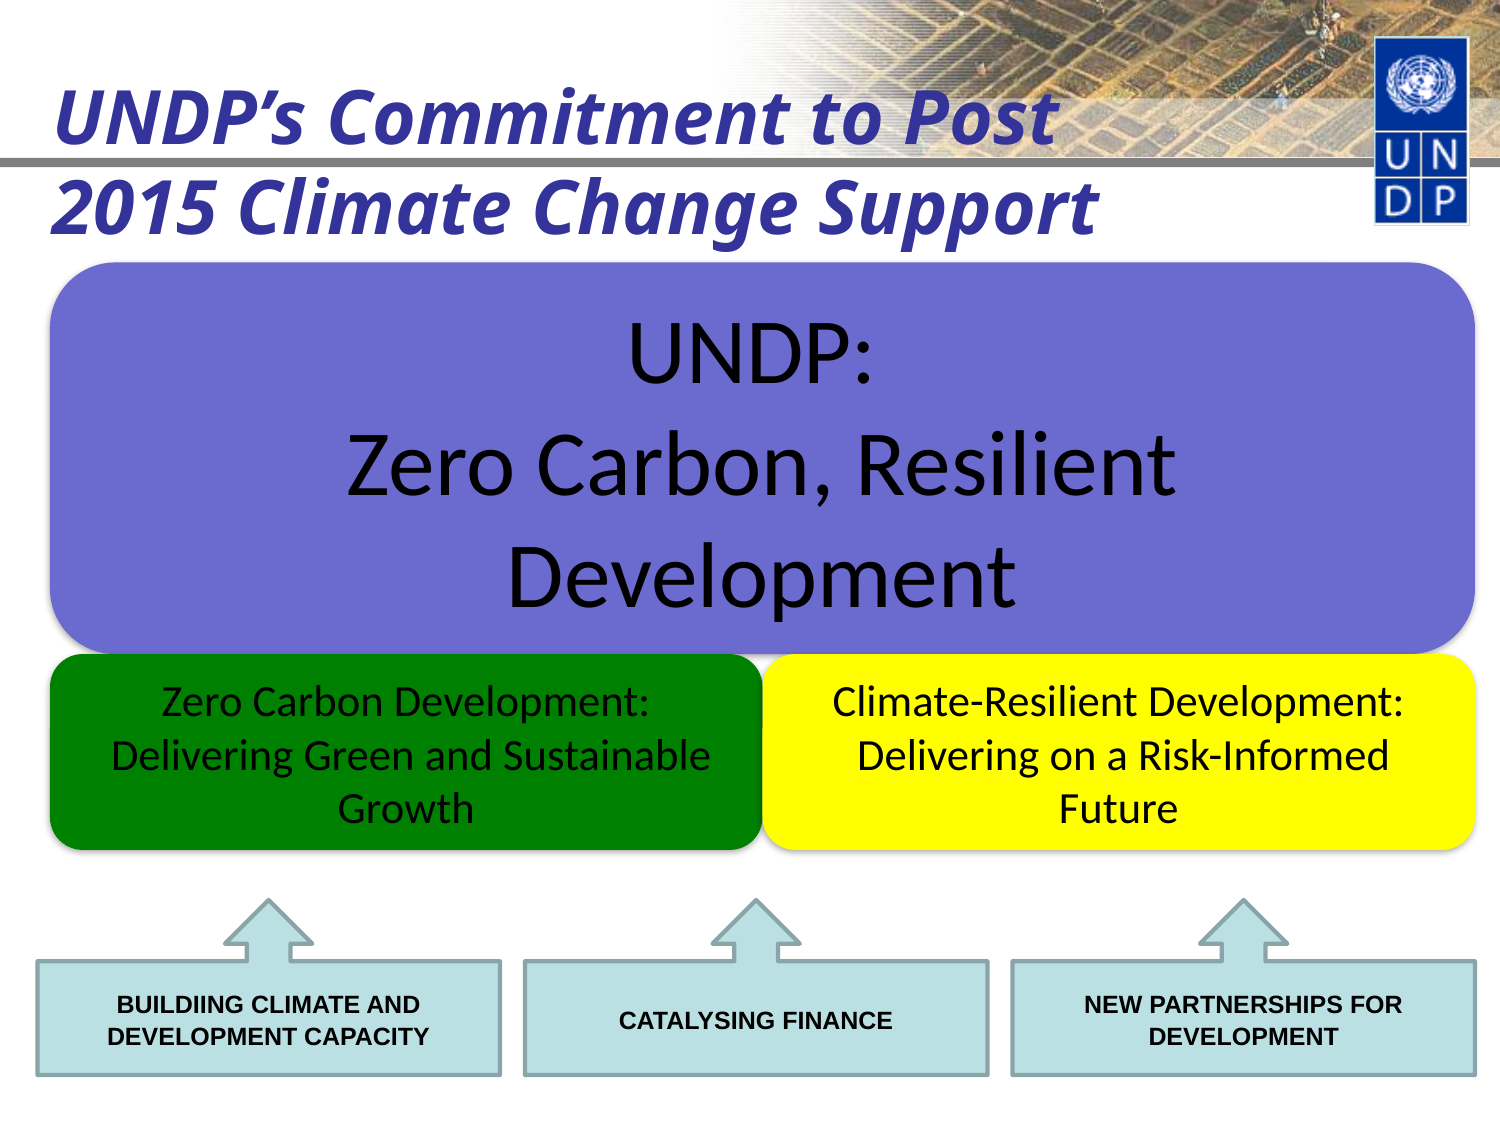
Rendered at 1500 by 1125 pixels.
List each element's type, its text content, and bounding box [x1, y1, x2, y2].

text_box BUILDIING CLIMATE AND DEVELOPMENT CAPACITY [35, 897, 503, 1078]
text_box CATALYSING FINANCE [522, 897, 990, 1078]
picture [703, 0, 1500, 157]
text_box NEW PARTNERSHIPS FOR DEVELOPMENT [1010, 897, 1478, 1078]
picture [1375, 38, 1469, 225]
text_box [49, 262, 1476, 851]
list UNDP’s Commitment to Post 2015 Climate Change Support [37, 62, 1250, 175]
